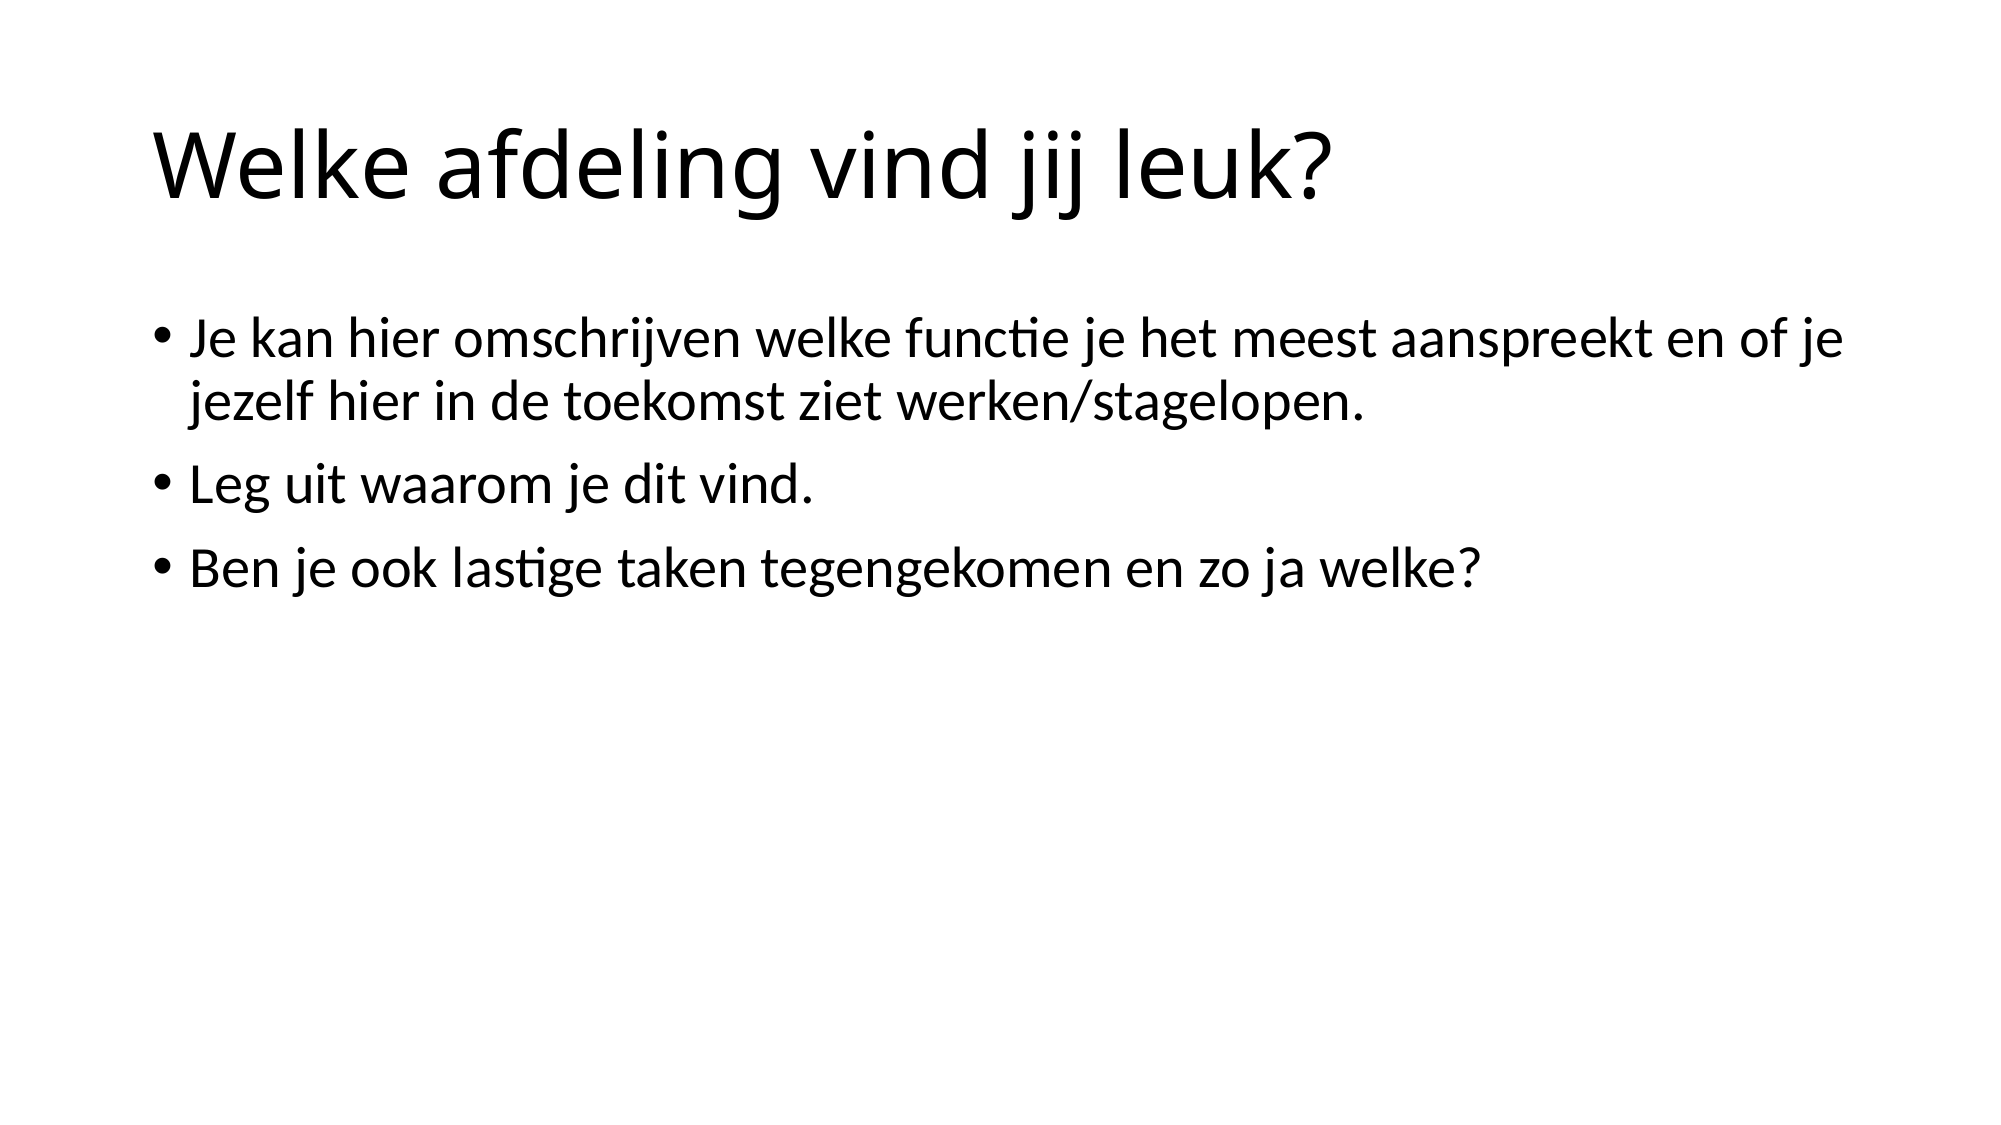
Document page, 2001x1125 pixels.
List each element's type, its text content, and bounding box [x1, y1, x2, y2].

list Je kan hier omschrijven welke functie je het meest aanspreekt en of je jezelf hier in de toekomst ziet werken/stagelopen. Leg uit waarom je dit vind. Ben je ook lastige taken tegengekomen en zo ja welke? [137, 299, 1863, 1014]
title Welke afdeling vind jij leuk? [137, 59, 1863, 278]
